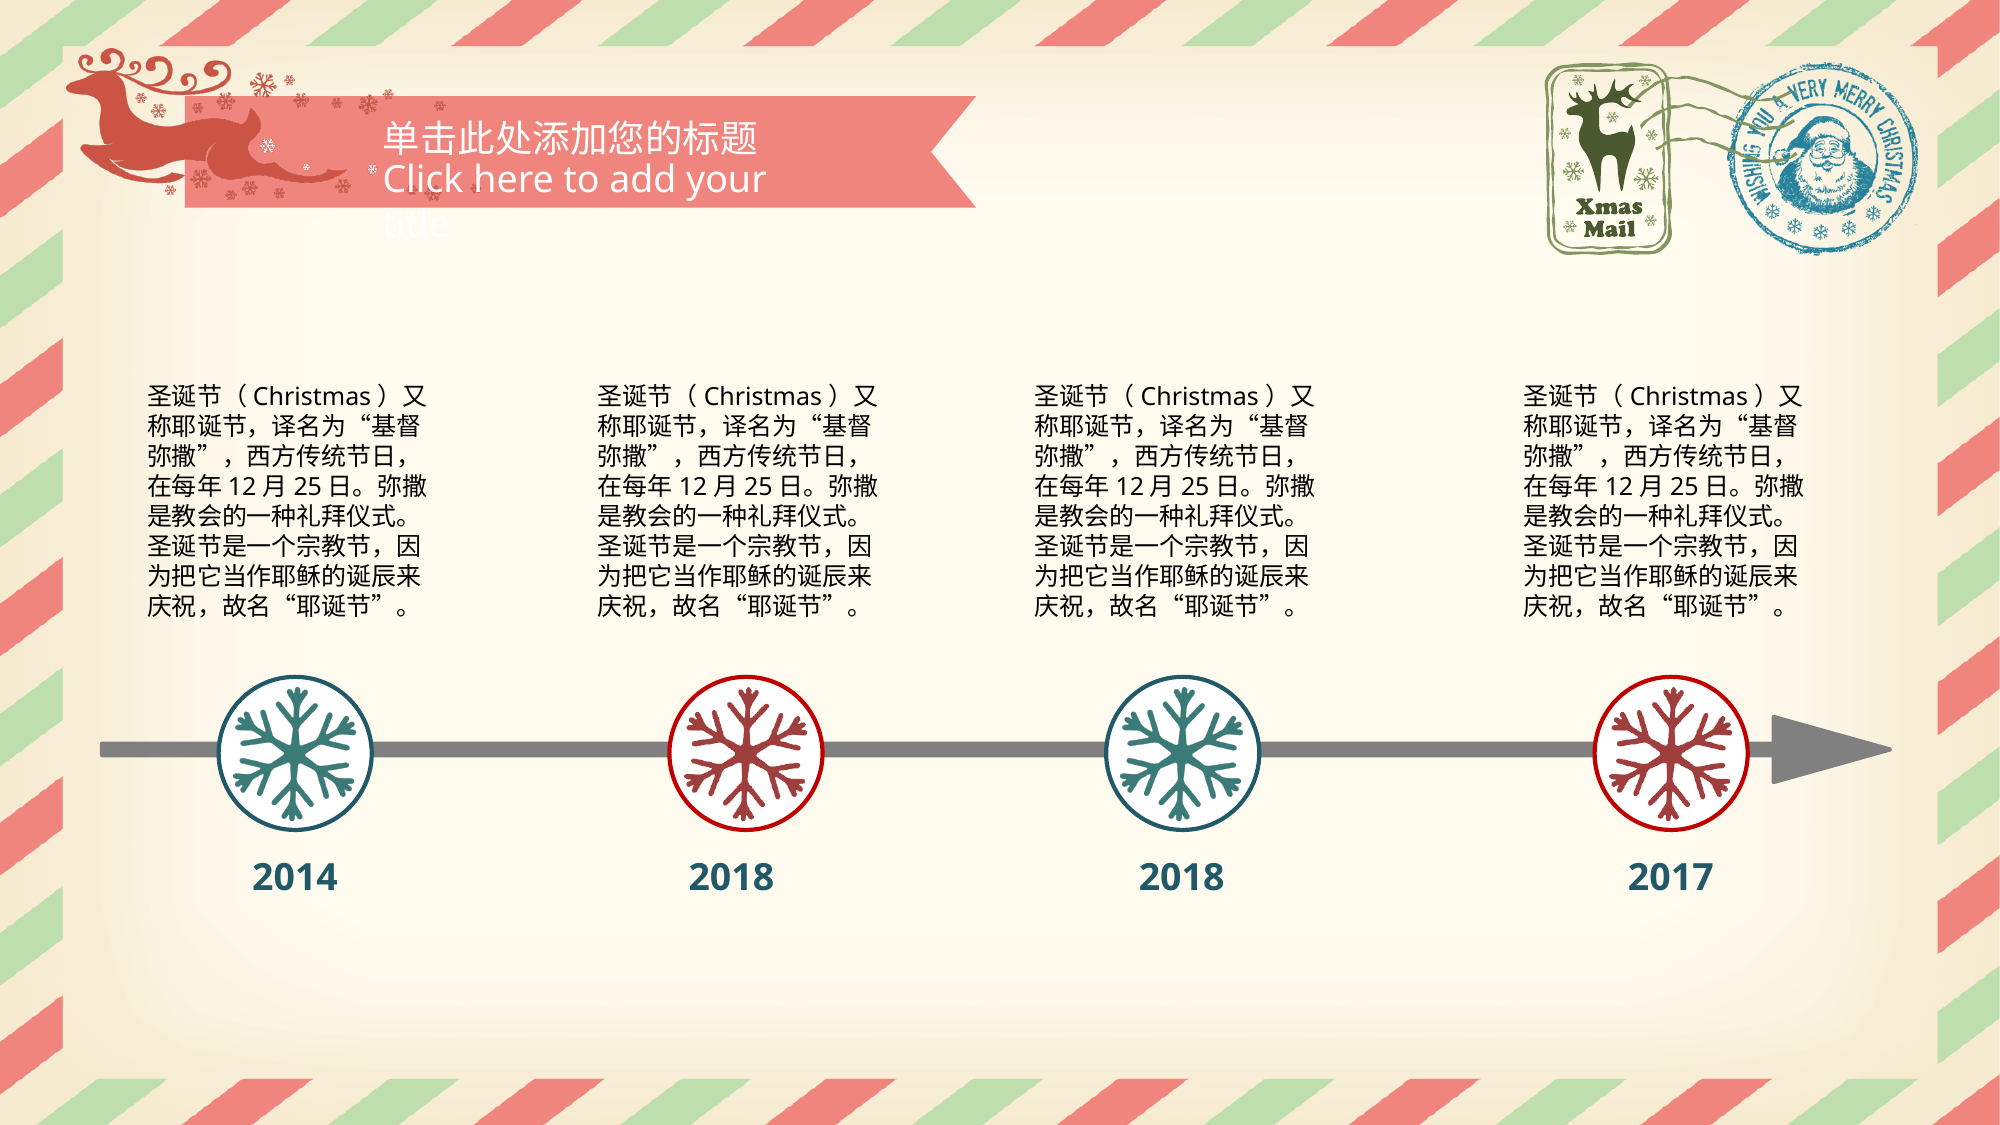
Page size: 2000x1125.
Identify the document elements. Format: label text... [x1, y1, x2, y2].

text_box [376, 741, 664, 758]
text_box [1105, 676, 1260, 831]
text_box Click here to add your title [367, 147, 823, 253]
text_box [218, 676, 372, 831]
text_box 圣诞节（Christmas）又称耶诞节，译名为“基督弥撒”，西方传统节日，在每年12月25日。弥撒是教会的一种礼拜仪式。圣诞节是一个宗教节，因为把它当作耶稣的诞辰来庆祝，故名“耶诞节”。 [1019, 373, 1344, 628]
text_box 2014 [237, 845, 353, 906]
text_box 圣诞节（Christmas）又称耶诞节，译名为“基督弥撒”，西方传统节日，在每年12月25日。弥撒是教会的一种礼拜仪式。圣诞节是一个宗教节，因为把它当作耶稣的诞辰来庆祝，故名“耶诞节”。 [132, 373, 457, 628]
text_box [1754, 714, 1893, 785]
text_box [828, 741, 1100, 758]
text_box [669, 676, 823, 831]
text_box 单击此处添加您的标题 [485, 107, 823, 147]
text_box 2018 [1123, 845, 1240, 906]
text_box [99, 741, 213, 758]
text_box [1594, 676, 1748, 831]
picture [0, 0, 2000, 1125]
text_box [485, 93, 979, 210]
text_box [1263, 741, 1589, 758]
text_box 圣诞节（Christmas）又称耶诞节，译名为“基督弥撒”，西方传统节日，在每年12月25日。弥撒是教会的一种礼拜仪式。圣诞节是一个宗教节，因为把它当作耶稣的诞辰来庆祝，故名“耶诞节”。 [583, 373, 908, 628]
text_box 圣诞节（Christmas）又称耶诞节，译名为“基督弥撒”，西方传统节日，在每年12月25日。弥撒是教会的一种礼拜仪式。圣诞节是一个宗教节，因为把它当作耶稣的诞辰来庆祝，故名“耶诞节”。 [1509, 373, 1834, 628]
text_box 2017 [1613, 845, 1729, 906]
text_box 2018 [673, 845, 790, 906]
